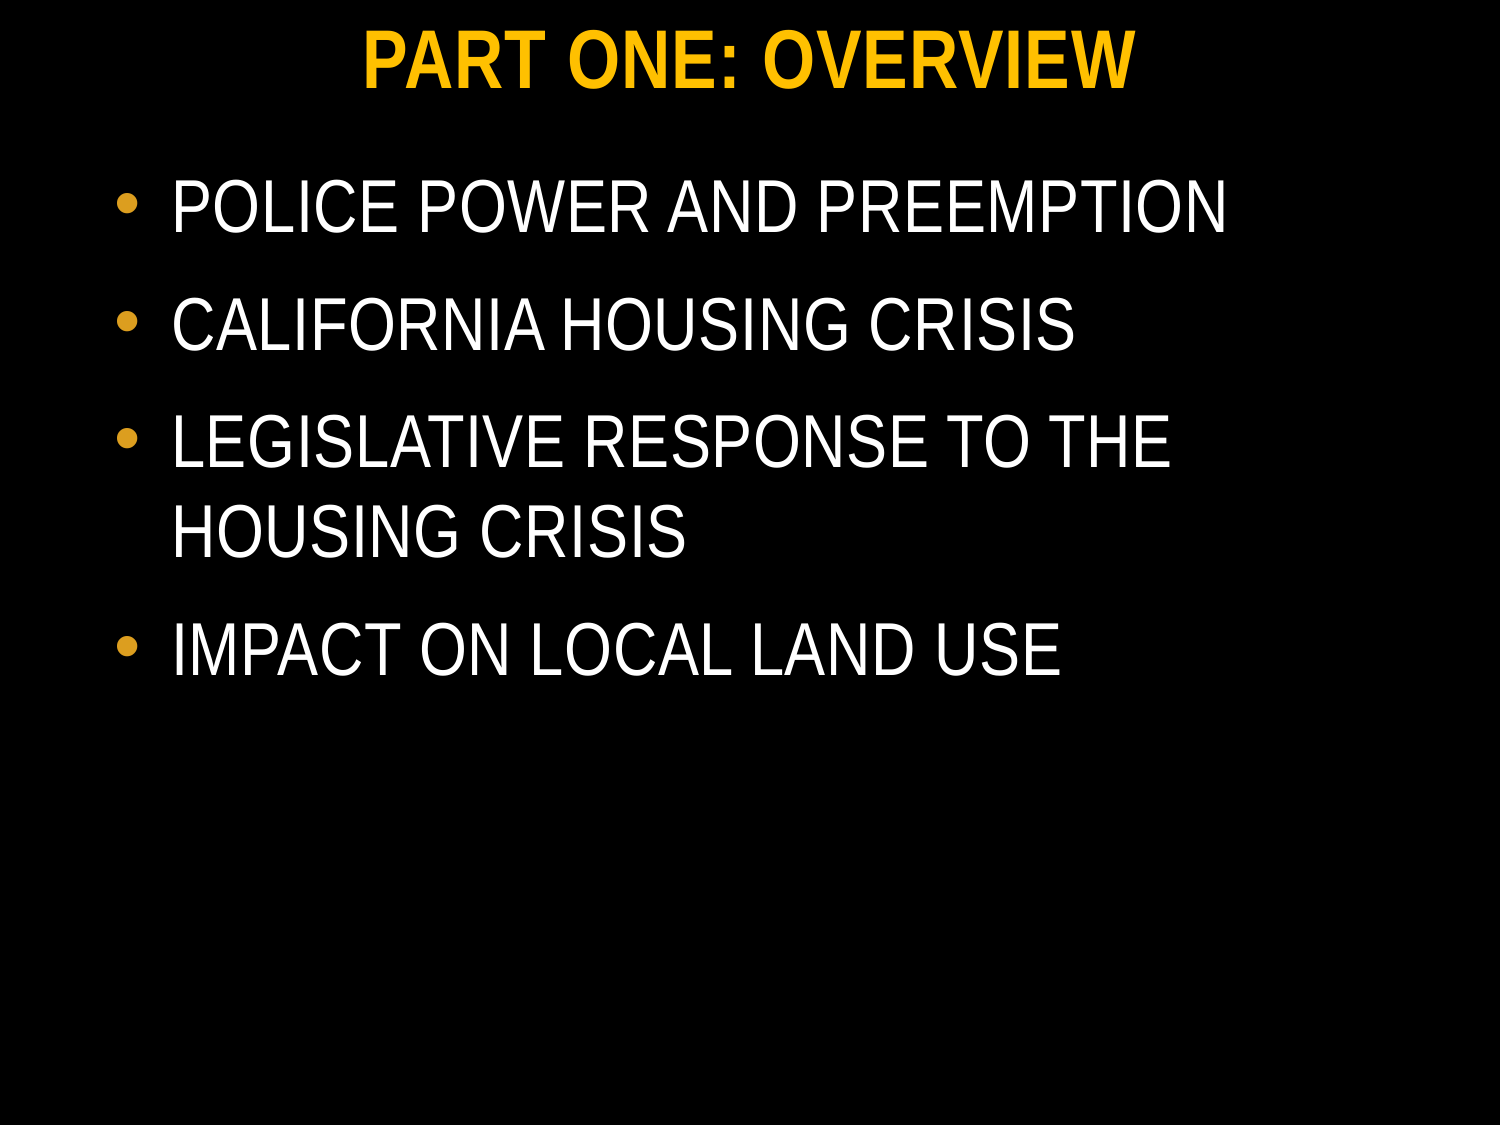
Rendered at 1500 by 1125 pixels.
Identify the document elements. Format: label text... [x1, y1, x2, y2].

list POLICE POWER AND PREEMPTION CALIFORNIA HOUSING CRISIS LEGISLATIVE RESPONSE TO THE HOUSING CRISIS IMPACT ON LOCAL LAND USE [99, 149, 1400, 1013]
title PART ONE: OVERVIEW [99, 0, 1400, 113]
